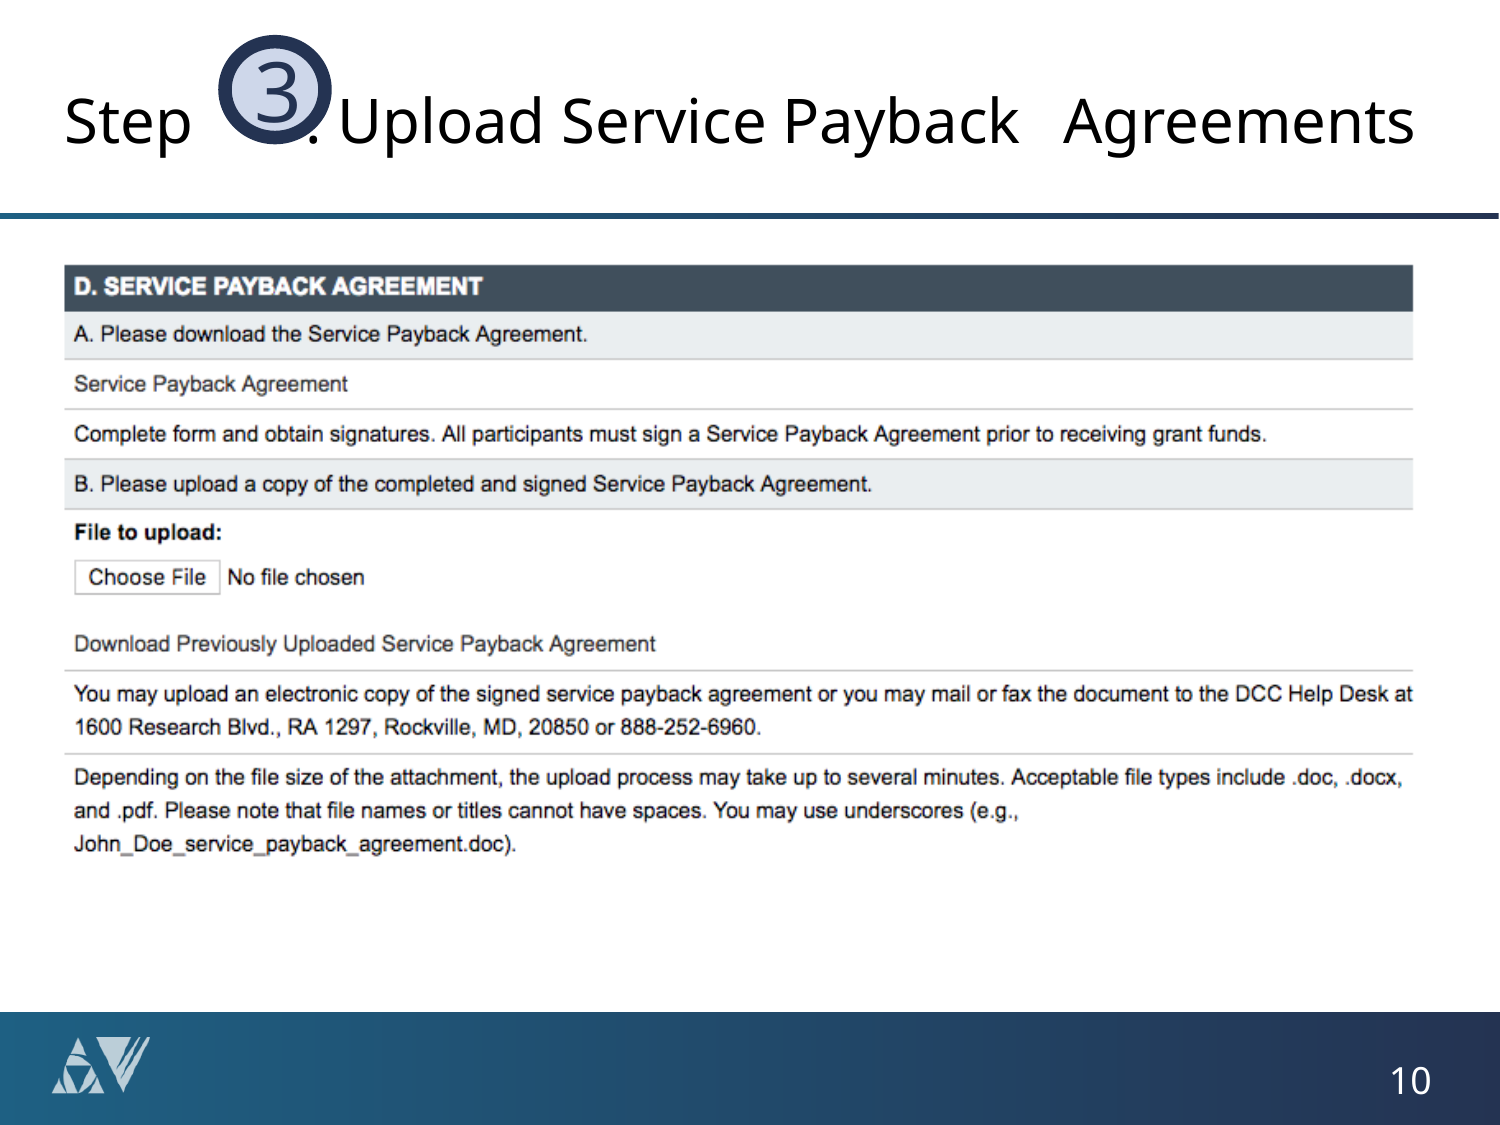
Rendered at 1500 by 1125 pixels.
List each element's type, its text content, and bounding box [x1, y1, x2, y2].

text_box 3 [223, 40, 327, 140]
title Step : Upload Service Payback Agreements [50, 37, 1462, 200]
picture [49, 241, 1438, 876]
slide_number 10 [1374, 1050, 1462, 1091]
picture [50, 1037, 150, 1094]
